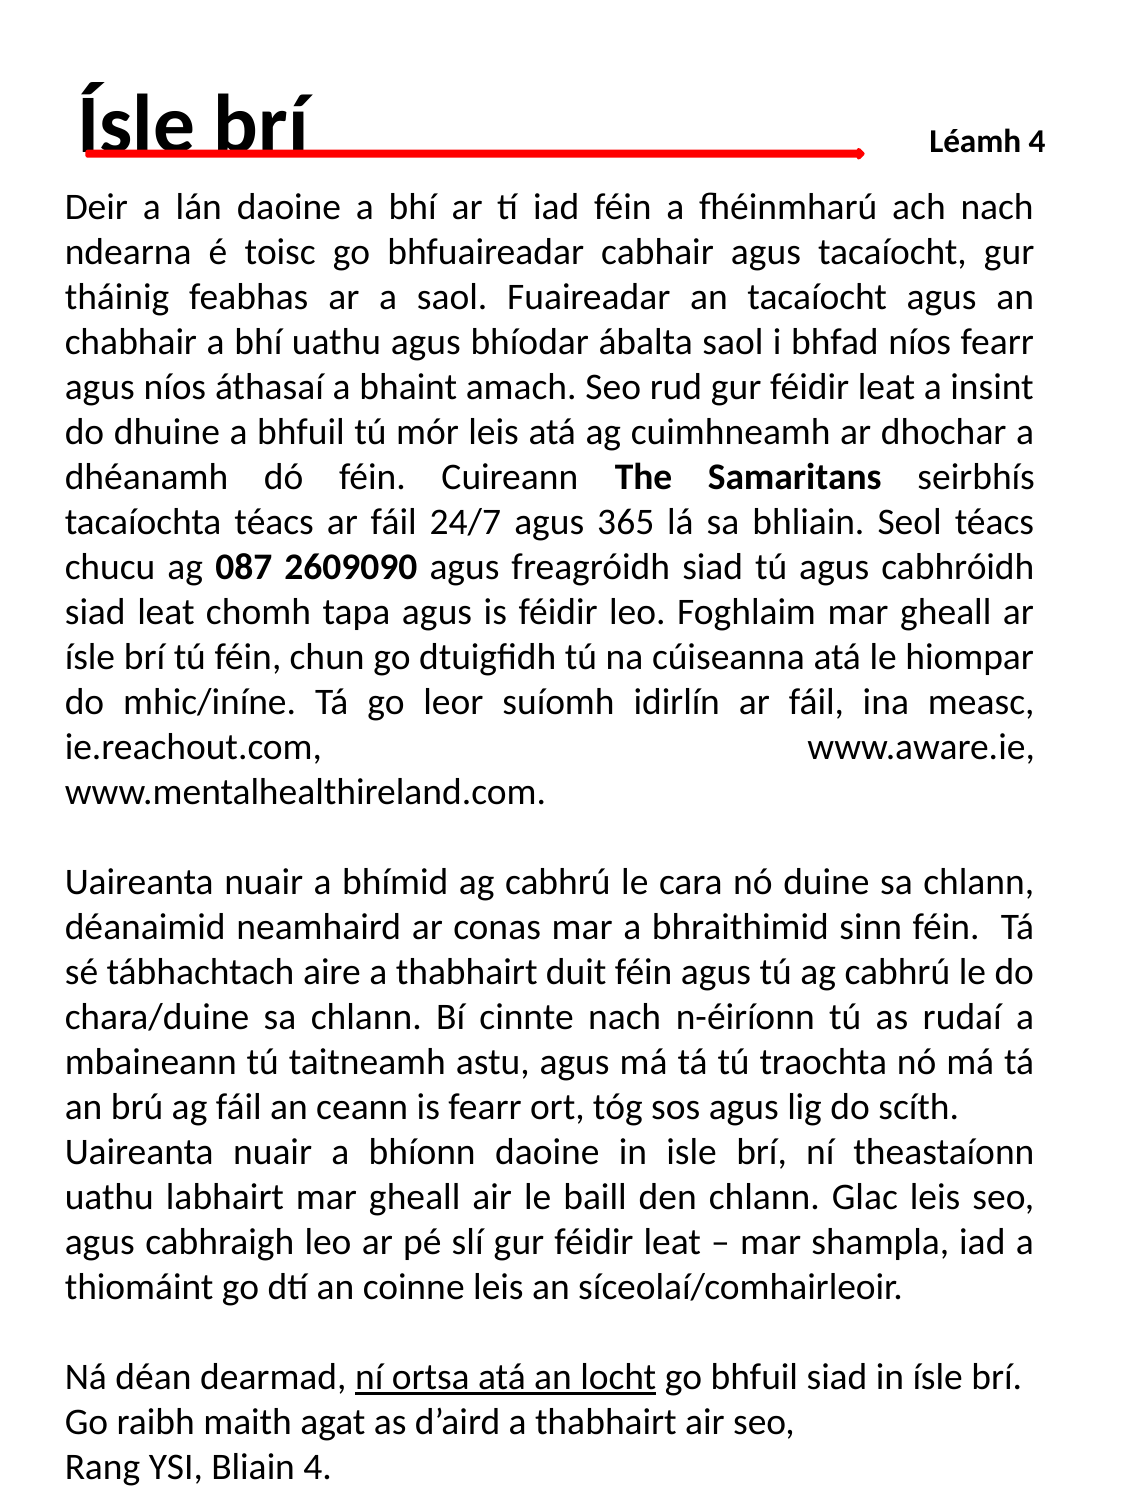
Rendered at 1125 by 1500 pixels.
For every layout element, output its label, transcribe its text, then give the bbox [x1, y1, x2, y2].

title Ísle brí Léamh 4 [62, 24, 1075, 213]
text_box [85, 148, 865, 160]
text_box Deir a lán daoine a bhí ar tí iad féin a fhéinmharú ach nach ndearna é toisc go bhfuaireadar cabhair agus tacaíocht, gur tháinig feabhas ar a saol. Fuaireadar an tacaíocht agus an chabhair a bhí uathu agus bhíodar ábalta saol i bhfad níos fearr agus níos áthasaí a bhaint amach. Seo rud gur féidir leat a insint do dhuine a bhfuil tú mór leis atá ag cuimhneamh ar dhochar a dhéanamh dó féin. Cuireann The Samaritans seirbhís tacaíochta téacs ar fáil 24/7 agus 365 lá sa bhliain. Seol téacs chucu ag 087 2609090 agus freagróidh siad tú agus cabhróidh siad leat chomh tapa agus is féidir leo. Foghlaim mar gheall ar ísle brí tú féin, chun go dtuigfidh tú na cúiseanna atá le hiompar do mhic/iníne. Tá go leor suíomh idirlín ar fáil, ina measc, ie.reachout.com, www.aware.ie, www.mentalhealthireland.com. Uaireanta nuair a bhímid ag cabhrú le cara nó duine sa chlann, déanaimid neamhaird ar conas mar a bhraithimid sinn féin. Tá sé tábhachtach aire a thabhairt duit féin agus tú ag cabhrú le do chara/duine sa chlann. Bí cinnte nach n-éiríonn tú as rudaí a mbaineann tú taitneamh astu, agus má tá tú traochta nó má tá an brú ag fáil an ceann is fearr ort, tóg sos agus lig do scíth. Uaireanta nuair a bhíonn daoine in isle brí, ní theastaíonn uathu labhairt mar gheall air le baill den chlann. Glac leis seo, agus cabhraigh leo ar pé slí gur féidir leat – mar shampla, iad a thiomáint go dtí an coinne leis an síceolaí/comhairleoir. Ná déan dearmad, ní ortsa atá an locht go bhfuil siad in ísle brí. Go raibh maith agat as d’aird a thabhairt air seo, Rang YSI, Bliain 4. [50, 174, 1050, 1500]
